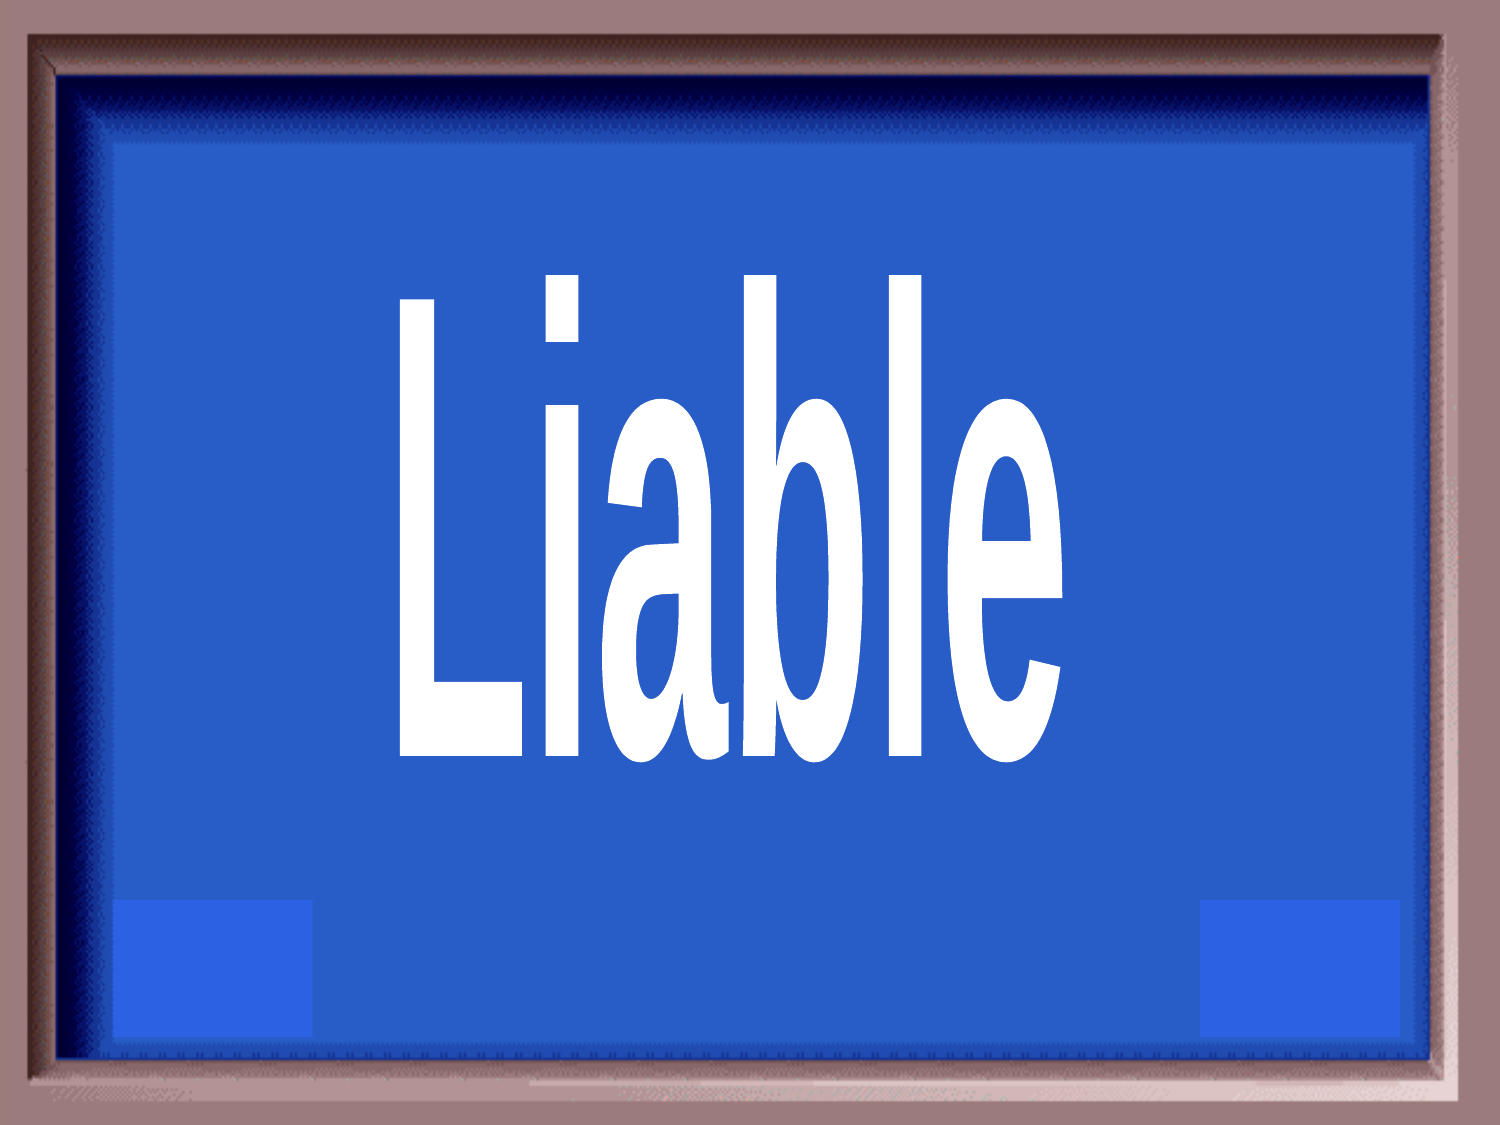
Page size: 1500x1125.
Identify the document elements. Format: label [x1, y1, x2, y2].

text_box [112, 899, 313, 1038]
text_box [1200, 899, 1401, 1038]
picture [0, 0, 1500, 1125]
